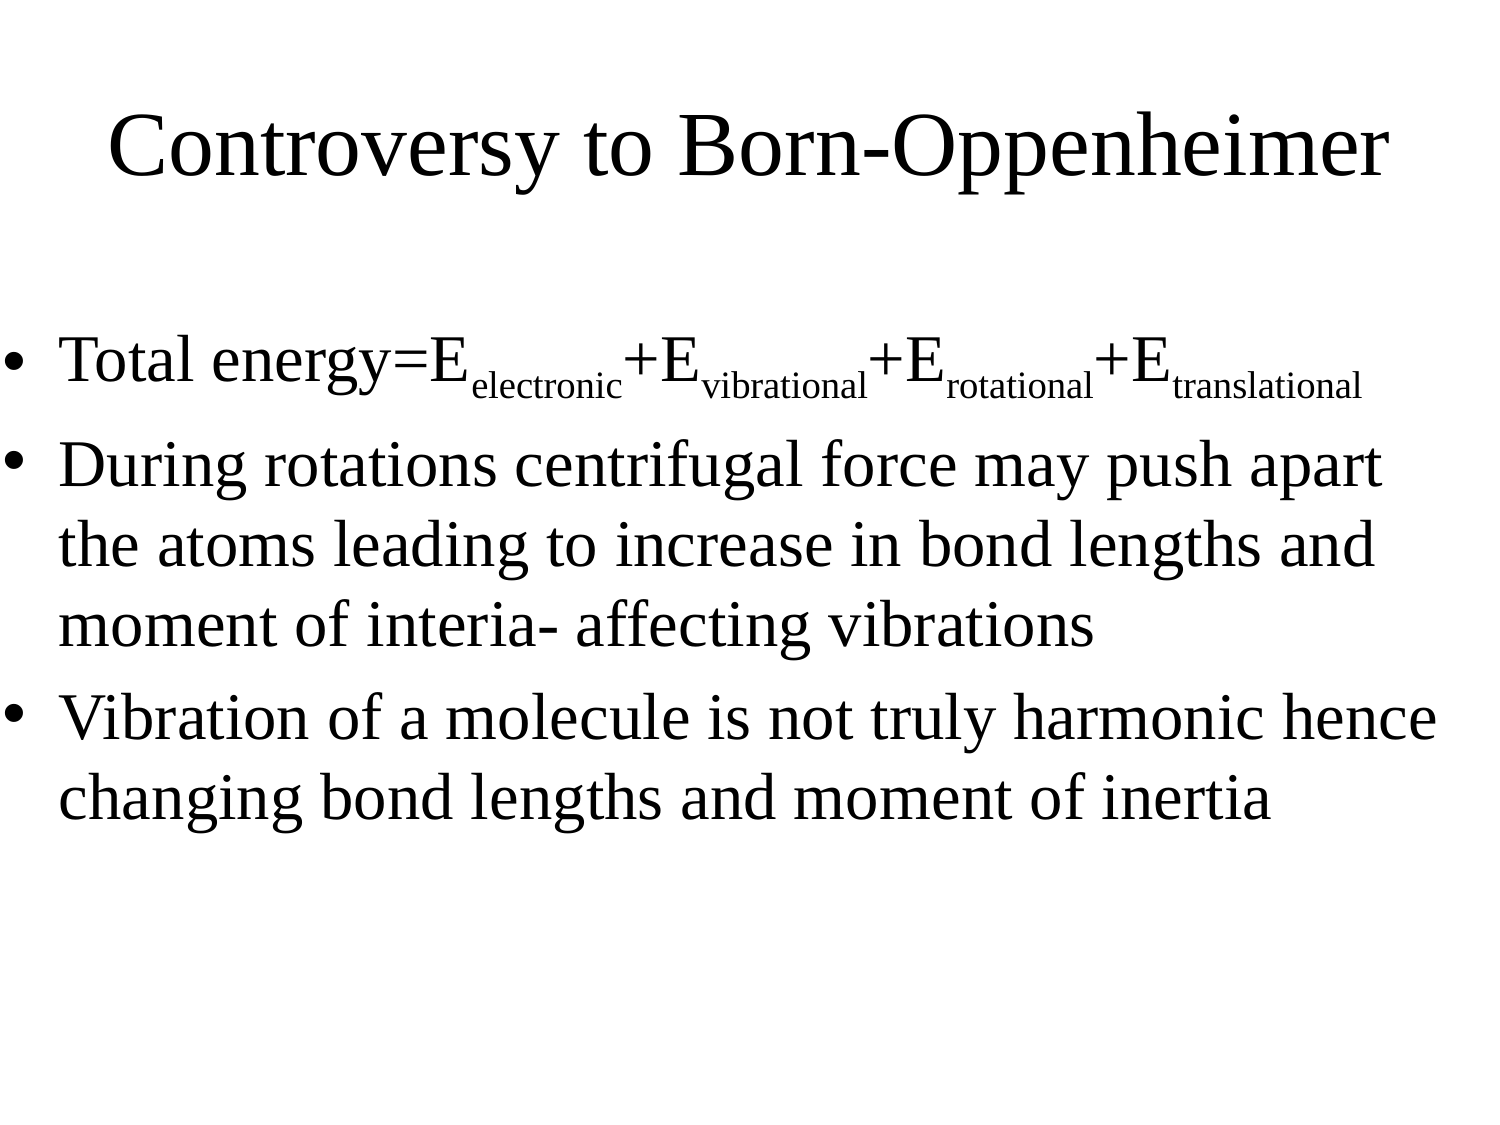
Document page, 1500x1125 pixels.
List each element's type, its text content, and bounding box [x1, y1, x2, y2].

title Controversy to Born-Oppenheimer [75, 45, 1425, 233]
list Total energy=Eelectronic+Evibrational+Erotational+Etranslational During rotations centrifugal force may push apart the atoms leading to increase in bond lengths and moment of interia- affecting vibrations Vibration of a molecule is not truly harmonic hence changing bond lengths and moment of inertia [0, 307, 1488, 1088]
